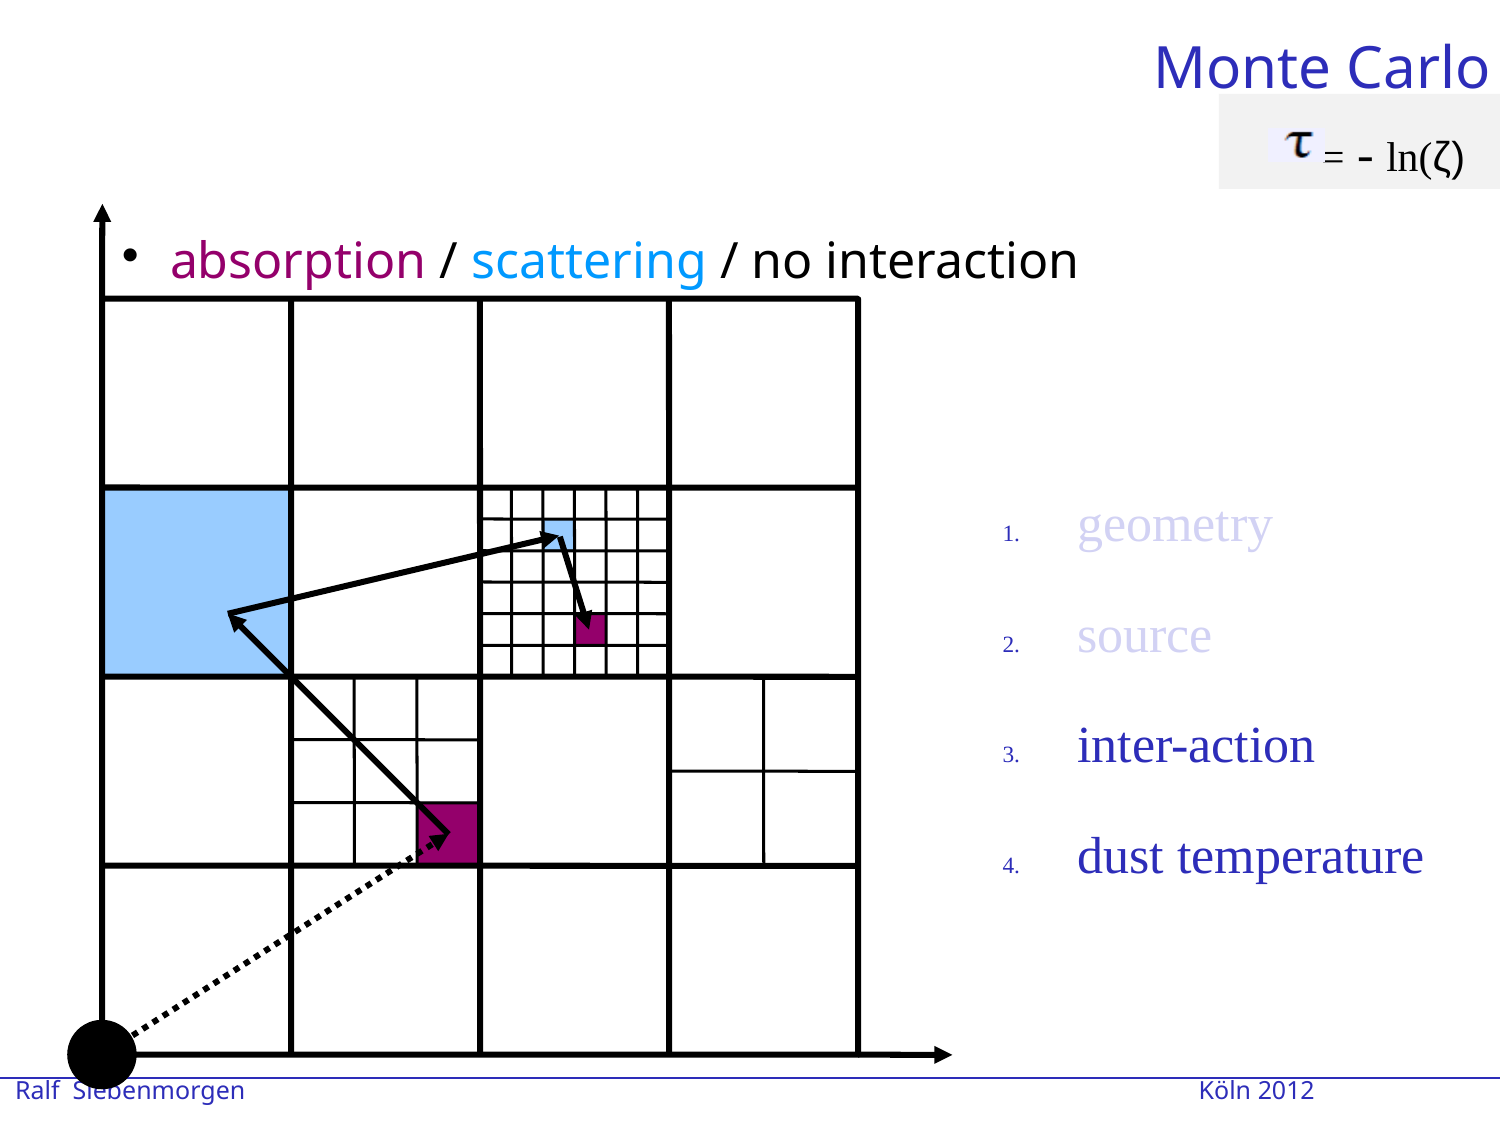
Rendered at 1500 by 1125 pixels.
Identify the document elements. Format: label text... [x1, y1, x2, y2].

text_box [607, 551, 637, 582]
text_box [481, 646, 511, 676]
picture [1268, 128, 1325, 163]
text_box [227, 614, 449, 835]
text_box [355, 677, 416, 739]
text_box [481, 614, 511, 645]
text_box [293, 677, 354, 738]
text_box [575, 583, 606, 613]
text_box [512, 646, 543, 676]
text_box [292, 740, 354, 802]
text_box [575, 614, 606, 645]
text_box [355, 803, 417, 865]
text_box [512, 488, 542, 519]
text_box [764, 772, 859, 865]
text_box [417, 677, 480, 739]
text_box [292, 866, 480, 1055]
text_box [544, 614, 574, 645]
text_box [544, 646, 574, 676]
text_box [96, 203, 105, 299]
text_box [575, 551, 606, 582]
text_box [559, 536, 592, 630]
text_box [512, 520, 574, 550]
text_box [670, 677, 763, 771]
text_box [102, 677, 291, 865]
text_box [481, 488, 511, 550]
text_box [67, 1020, 136, 1089]
text_box [544, 551, 573, 582]
text_box [512, 551, 543, 582]
text_box [356, 740, 480, 802]
text_box [543, 488, 574, 519]
text_box Monte Carlo [140, 0, 1491, 114]
text_box [638, 520, 669, 550]
text_box [607, 583, 637, 613]
text_box [481, 551, 511, 613]
text_box [575, 646, 606, 676]
text_box [102, 298, 291, 487]
text_box [575, 589, 583, 613]
text_box [102, 488, 291, 676]
text_box [227, 532, 560, 614]
text_box [638, 488, 669, 519]
text_box [512, 614, 543, 645]
text_box [638, 646, 669, 676]
text_box [565, 551, 574, 578]
text_box [670, 488, 859, 676]
text_box [638, 614, 669, 645]
text_box [418, 803, 480, 865]
text_box [355, 742, 415, 802]
text_box [292, 488, 480, 598]
text_box [764, 677, 859, 771]
text_box absorption / scattering / no interaction [105, 203, 1161, 340]
text_box = - ln(ζ) [1218, 93, 1500, 189]
text_box [607, 520, 637, 550]
text_box [575, 520, 606, 550]
text_box [858, 1048, 953, 1062]
text_box [102, 866, 291, 1055]
text_box [638, 551, 669, 582]
text_box geometry source inter-action dust temperature [986, 464, 1500, 953]
text_box [512, 540, 543, 550]
text_box [512, 583, 543, 613]
text_box [292, 679, 352, 739]
text_box [670, 772, 763, 865]
text_box [544, 537, 563, 550]
text_box [670, 866, 859, 1055]
text_box [638, 583, 669, 613]
text_box [607, 614, 637, 645]
text_box [575, 488, 637, 519]
text_box [544, 583, 574, 613]
text_box [292, 555, 480, 676]
text_box [481, 677, 669, 865]
text_box [432, 833, 448, 846]
text_box [607, 646, 637, 676]
text_box [292, 340, 859, 487]
text_box [292, 803, 354, 865]
text_box [481, 866, 669, 1055]
